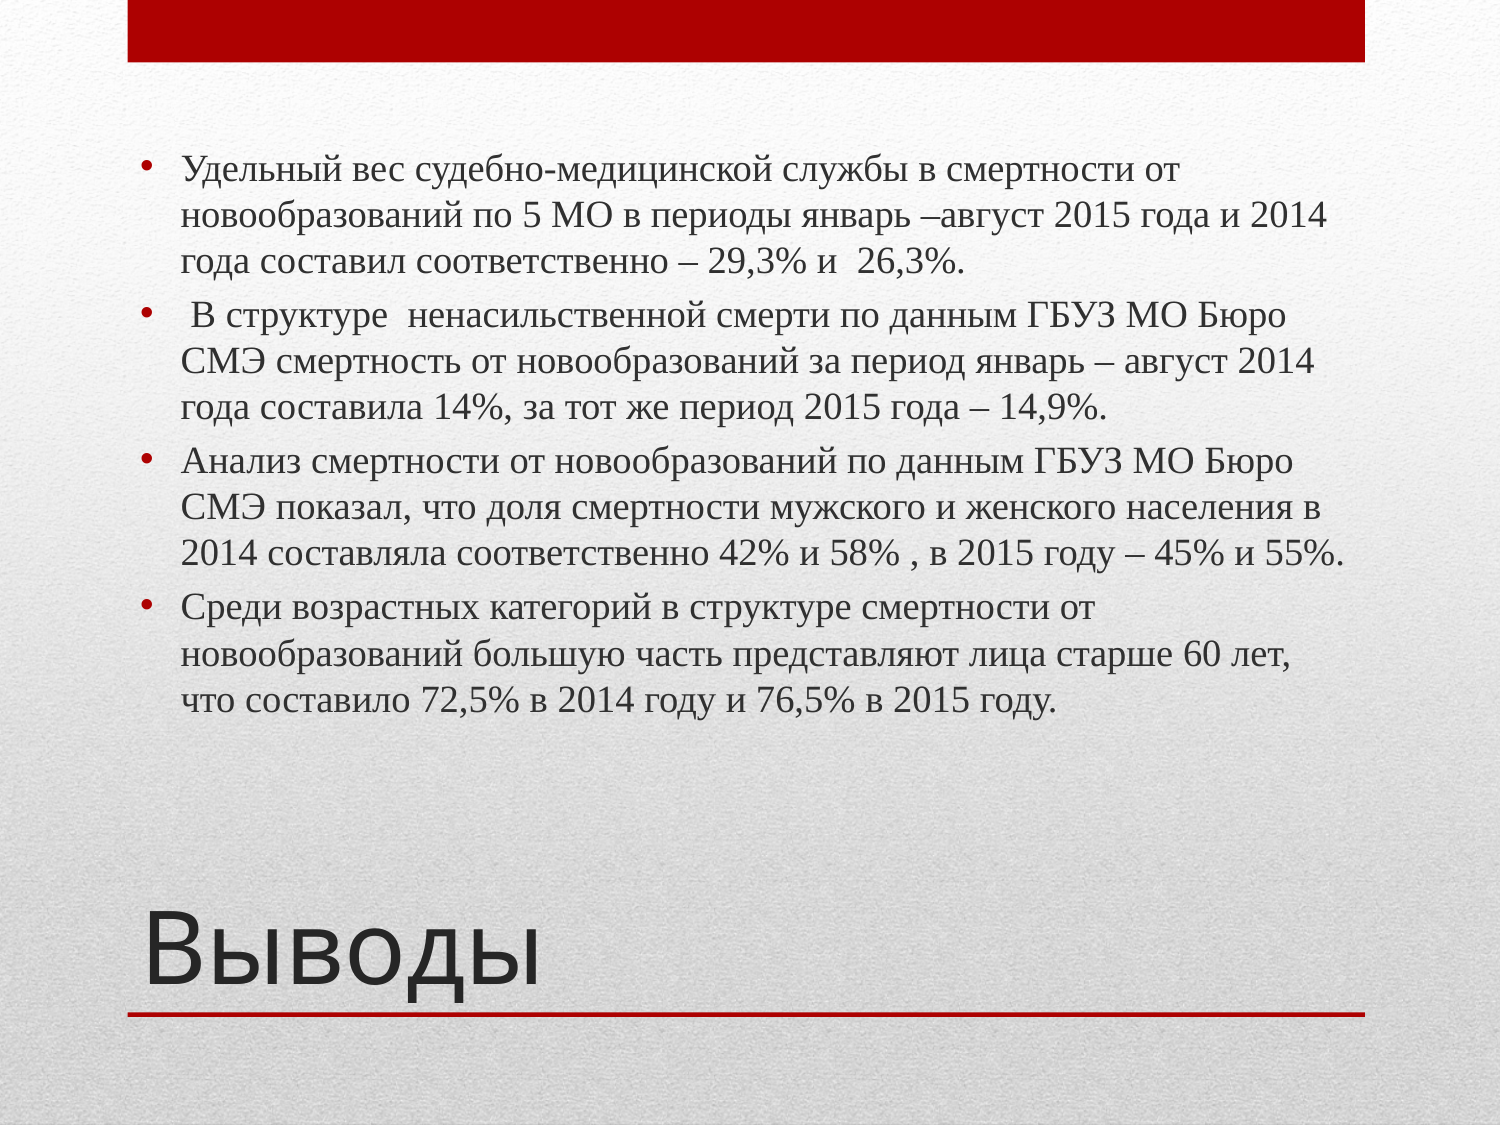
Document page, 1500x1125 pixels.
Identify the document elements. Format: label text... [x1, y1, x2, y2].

list Удельный вес судебно-медицинской службы в смертности от новообразований по 5 МО в периоды январь –август 2015 года и 2014 года составил соответственно – 29,3% и 26,3%. В структуре ненасильственной смерти по данным ГБУЗ МО Бюро СМЭ смертность от новообразований за период январь – август 2014 года составила 14%, за тот же период 2015 года – 14,9%. Анализ смертности от новообразований по данным ГБУЗ МО Бюро СМЭ показал, что доля смертности мужского и женского населения в 2014 составляла соответственно 42% и 58% , в 2015 году – 45% и 55%. Среди возрастных категорий в структуре смертности от новообразований большую часть представляют лица старше 60 лет, что составило 72,5% в 2014 году и 76,5% в 2015 году. [125, 112, 1363, 750]
title Выводы [125, 750, 1238, 1013]
